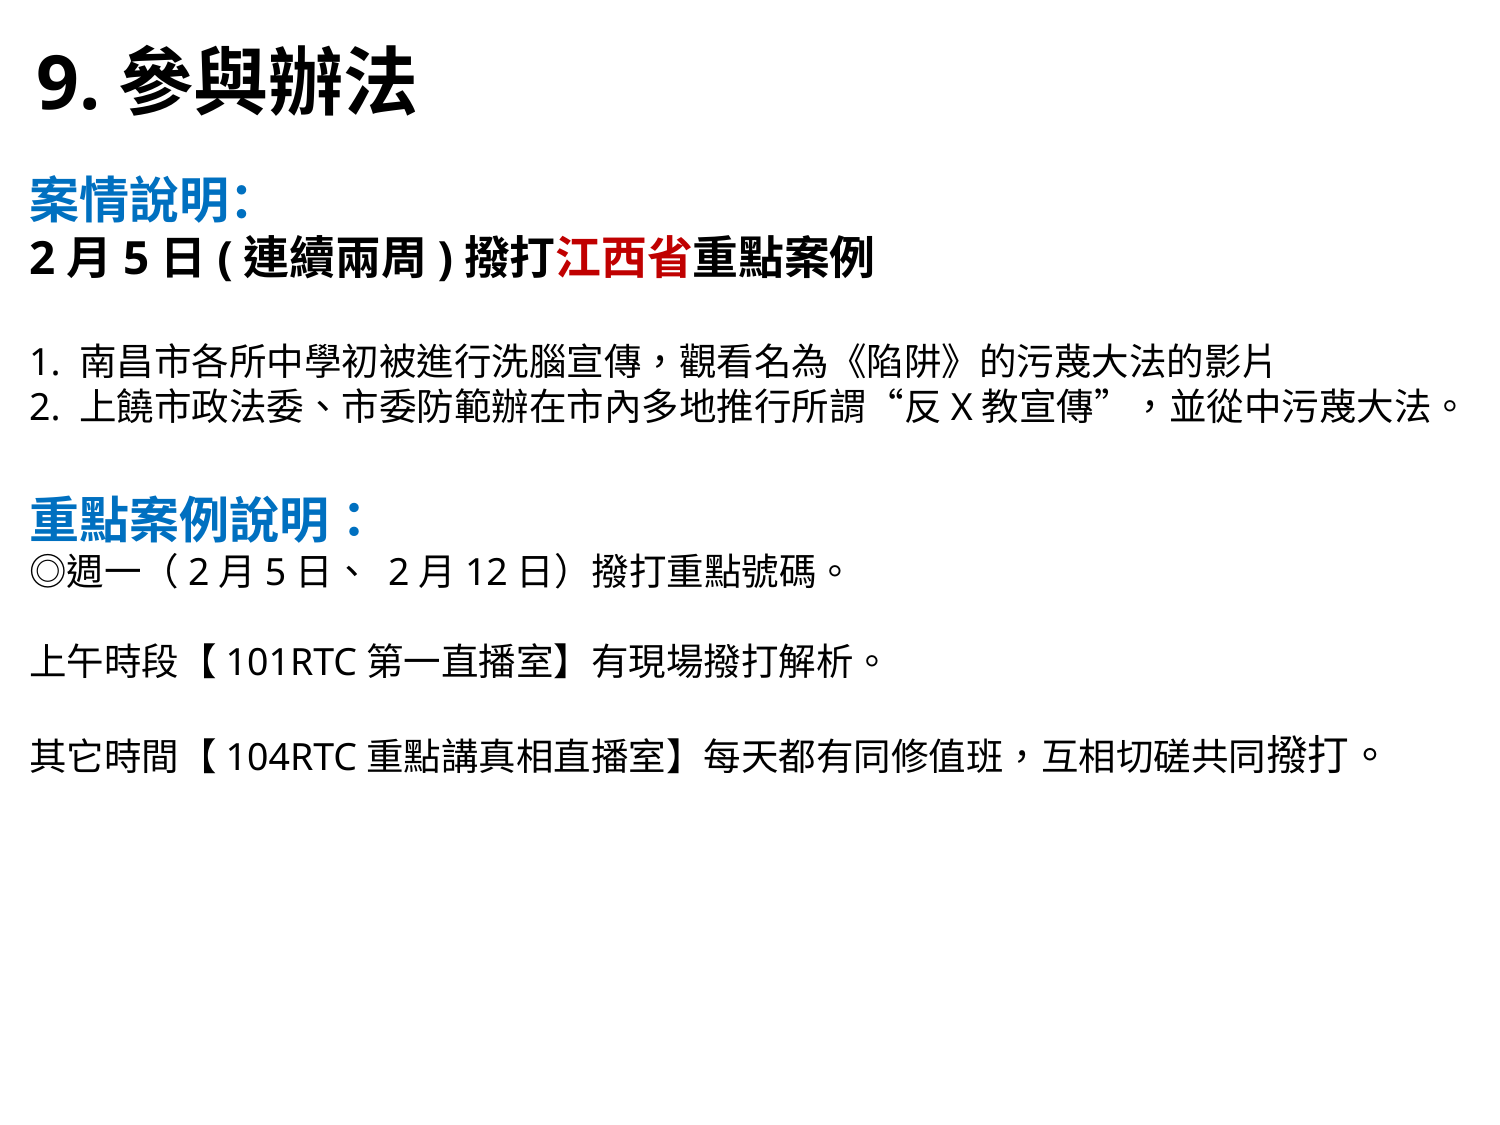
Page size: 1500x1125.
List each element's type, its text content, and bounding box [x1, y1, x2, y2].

text_box 案情說明： 2月5日(連續兩周)撥打江西省重點案例 1. 南昌市各所中學初被進行洗腦宣傳，觀看名為《陷阱》的污蔑大法的影片 2. 上饒市政法委、市委防範辦在市內多地推行所謂“反X教宣傳”，並從中污蔑大法。 重點案例說明： ◎週一（2月5日、 2月12日）撥打重點號碼。 上午時段【101RTC第一直播室】有現場撥打解析。 其它時間【104RTC重點講真相直播室】每天都有同修值班，互相切磋共同撥打。 [14, 160, 1497, 786]
text_box 9.參與辦法 [21, 27, 434, 132]
